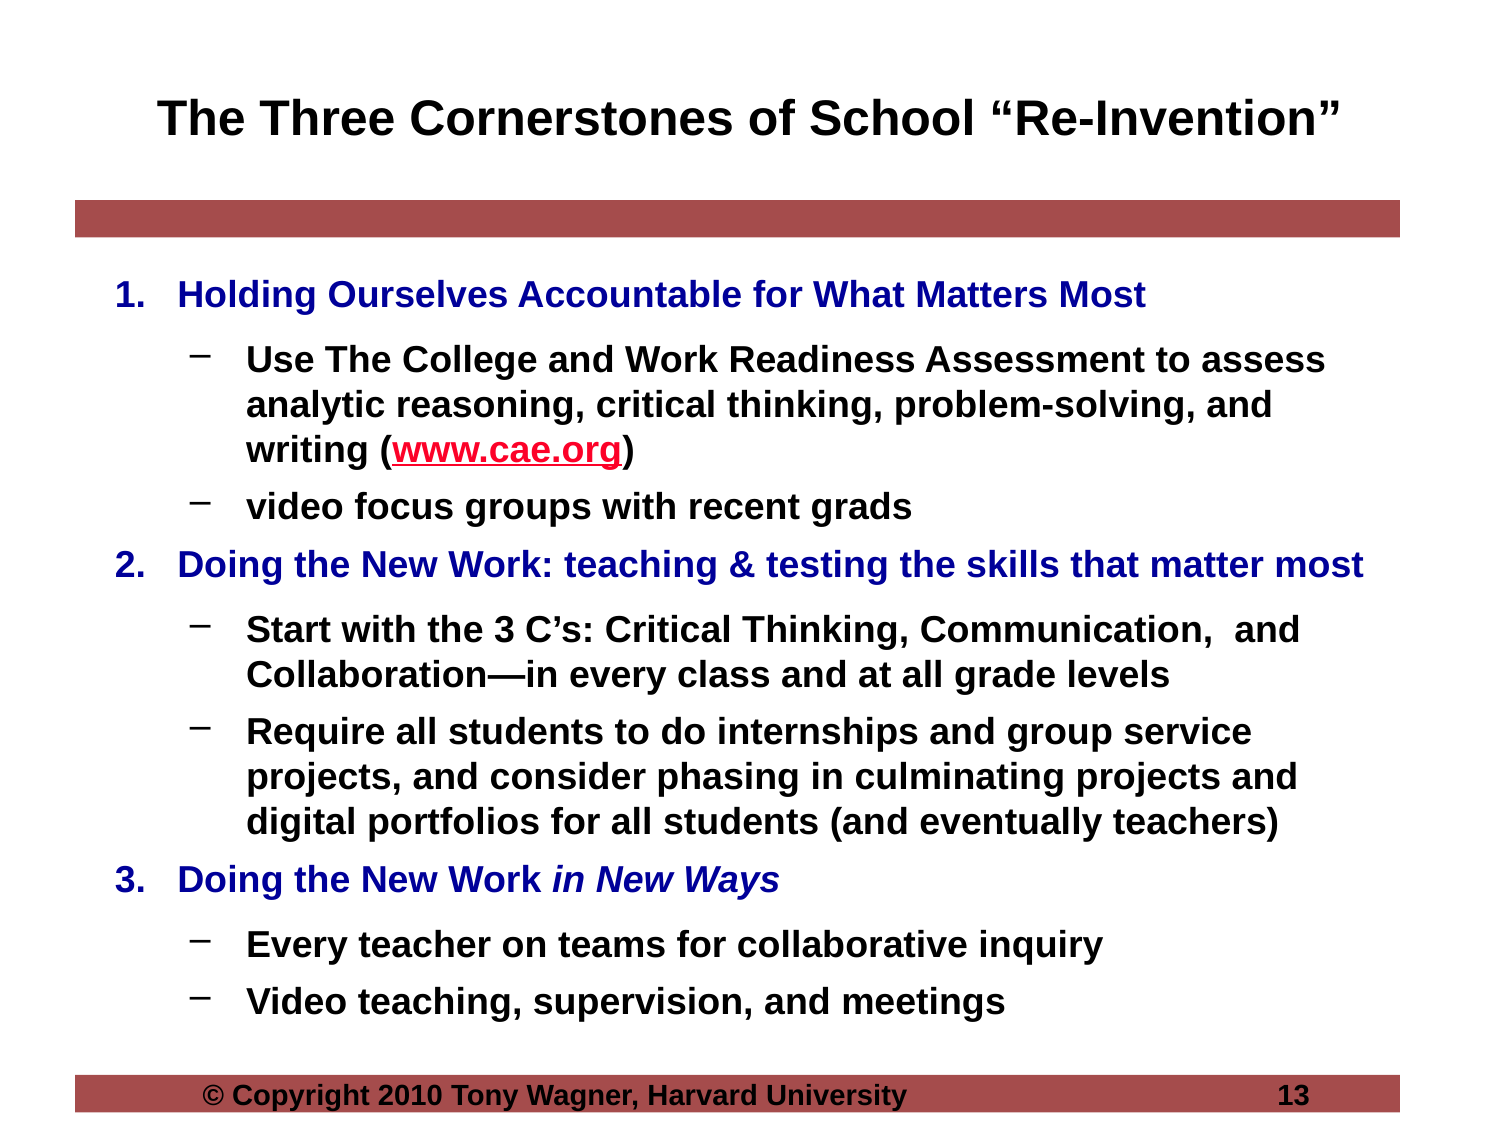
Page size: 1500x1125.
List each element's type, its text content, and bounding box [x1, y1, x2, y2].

list Holding Ourselves Accountable for What Matters Most Use The College and Work Readiness Assessment to assess analytic reasoning, critical thinking, problem-solving, and writing (www.cae.org) video focus groups with recent grads Doing the New Work: teaching & testing the skills that matter most Start with the 3 C’s: Critical Thinking, Communication, and Collaboration—in every class and at all grade levels Require all students to do internships and group service projects, and consider phasing in culminating projects and digital portfolios for all students (and eventually teachers) Doing the New Work in New Ways Every teacher on teams for collaborative inquiry Video teaching, supervision, and meetings [99, 261, 1388, 1038]
title The Three Cornerstones of School “Re-Invention” [136, 49, 1363, 188]
